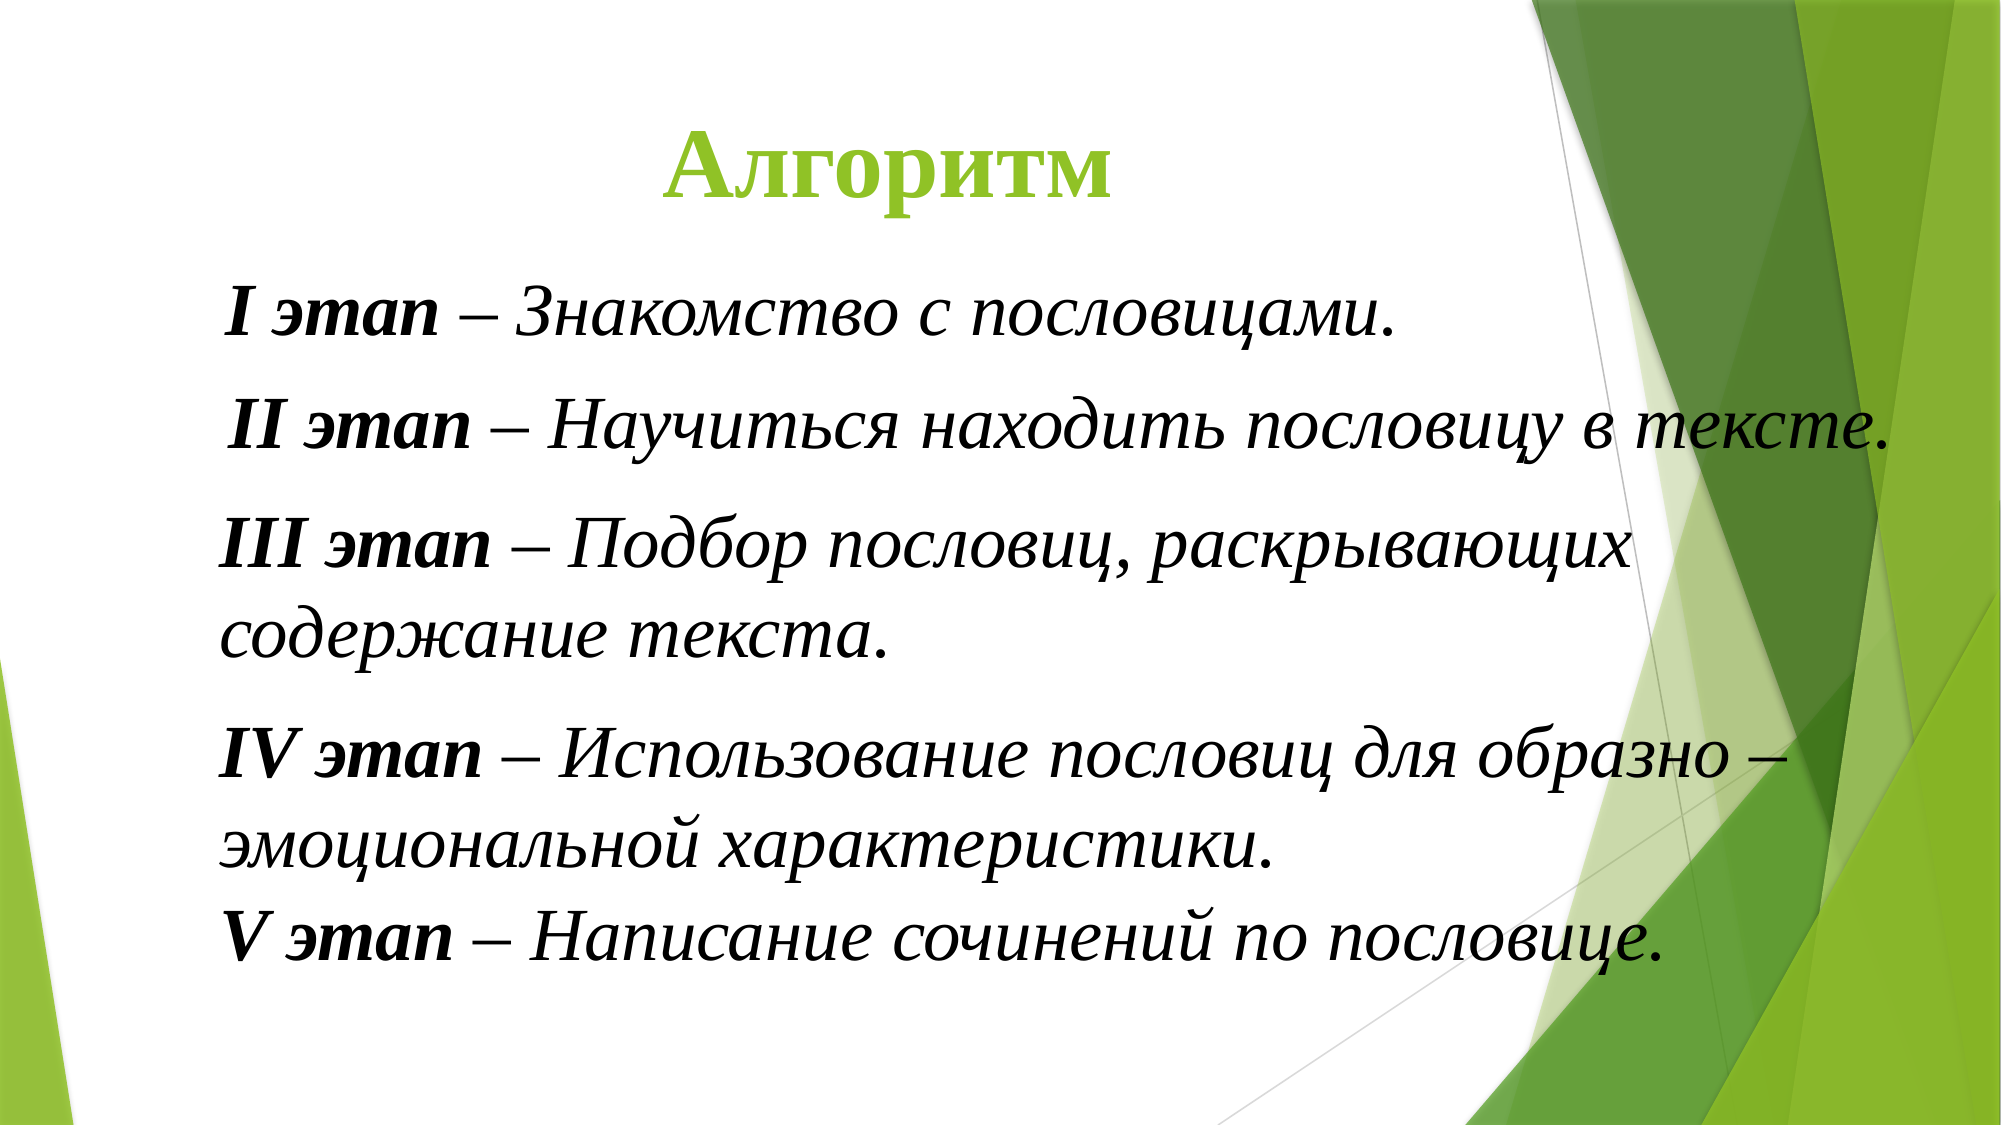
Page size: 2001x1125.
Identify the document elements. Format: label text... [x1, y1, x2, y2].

title Алгоритм [182, 89, 1594, 307]
text_box III этап – Подбор пословиц, раскрывающих содержание текста. [204, 485, 1863, 681]
text_box V этап – Написание сочинений по пословице. [204, 878, 1863, 983]
text_box II этап – Научиться находить пословицу в тексте. [213, 366, 1910, 472]
text_box IV этап – Использование пословиц для образно – эмоциональной характеристики. [204, 695, 1863, 878]
text_box I этап – Знакомство с пословицами. [211, 253, 1415, 359]
